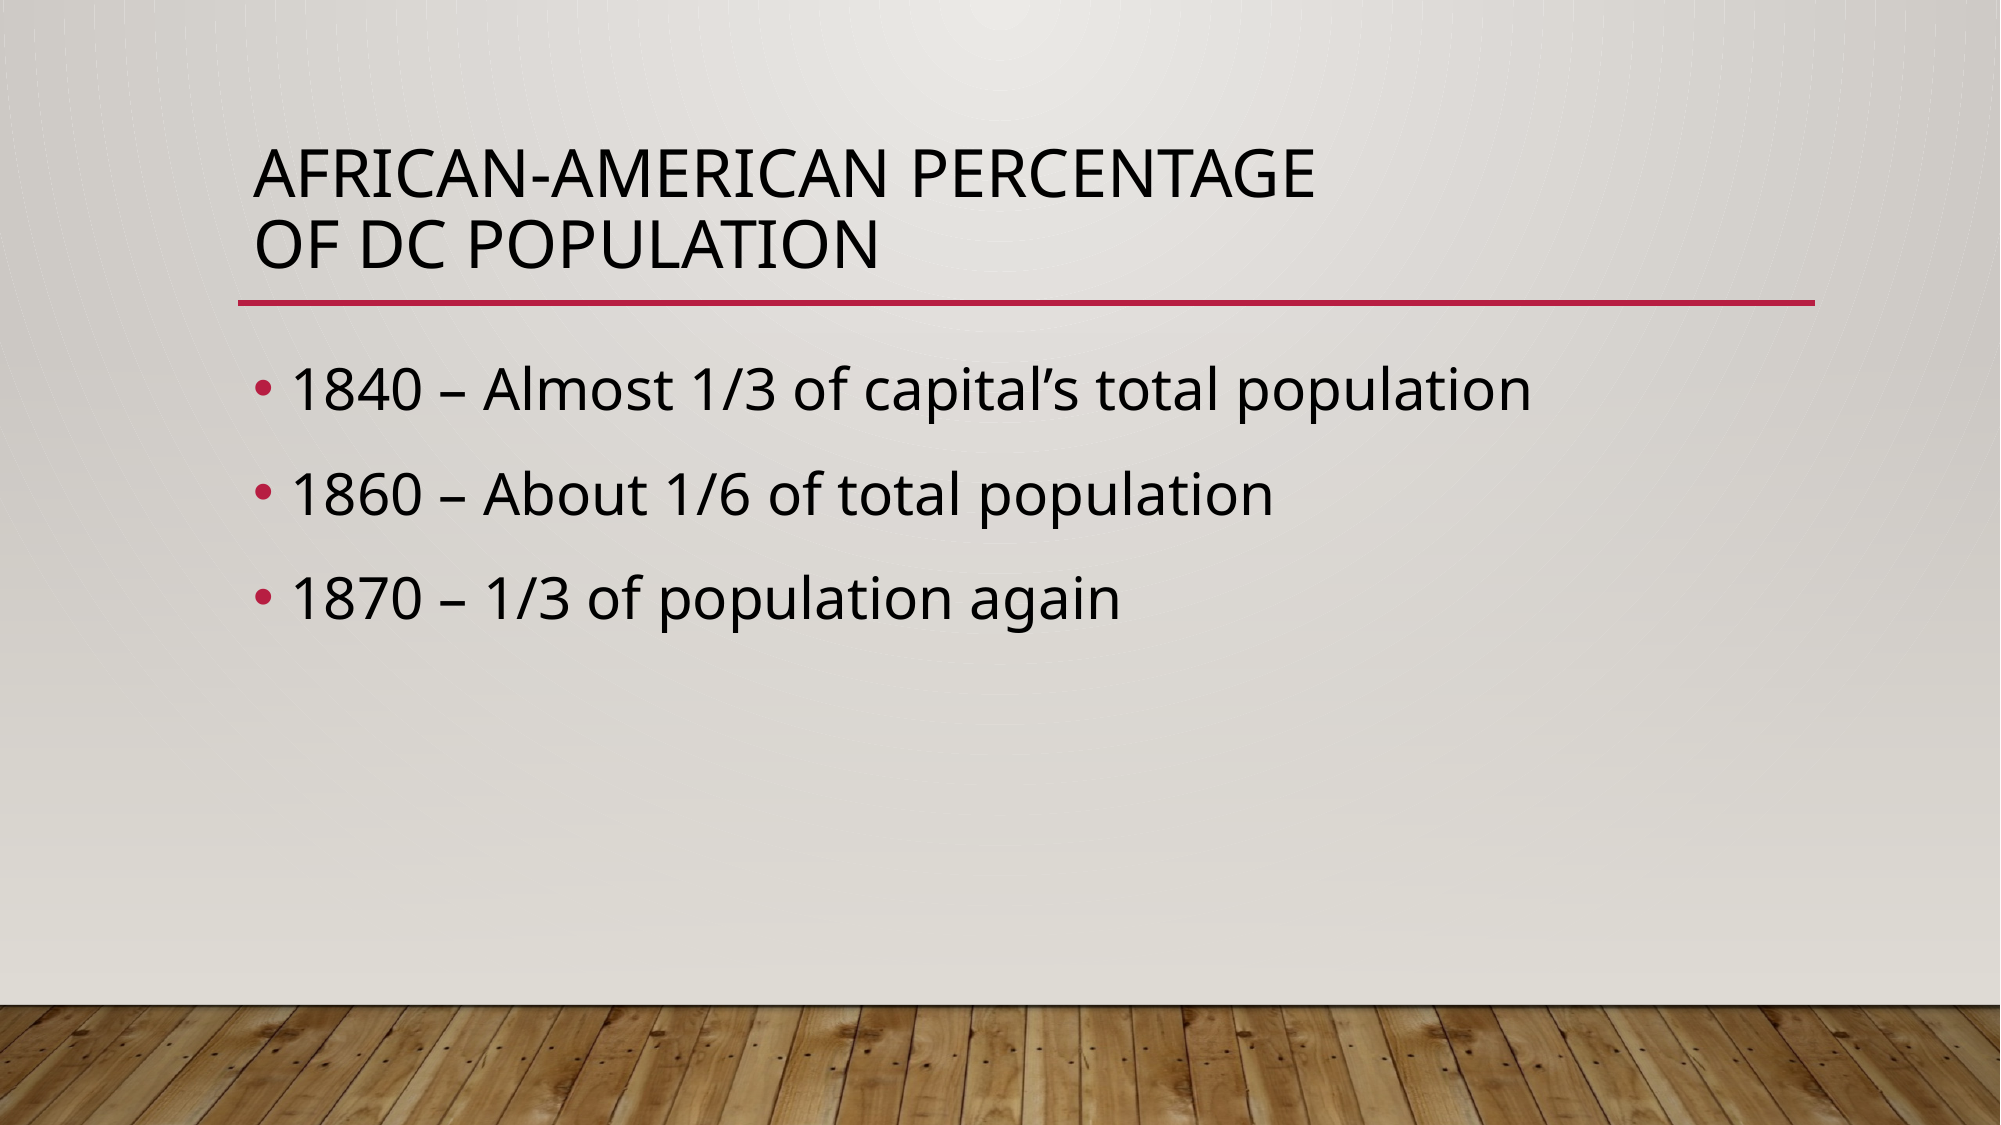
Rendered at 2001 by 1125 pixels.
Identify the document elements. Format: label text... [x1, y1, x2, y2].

title African-American Percentage of DC Population [238, 131, 1814, 305]
picture [0, 1005, 2000, 1125]
list 1840 – Almost 1/3 of capital’s total population 1860 – About 1/6 of total population 1870 – 1/3 of population again [238, 330, 1814, 897]
